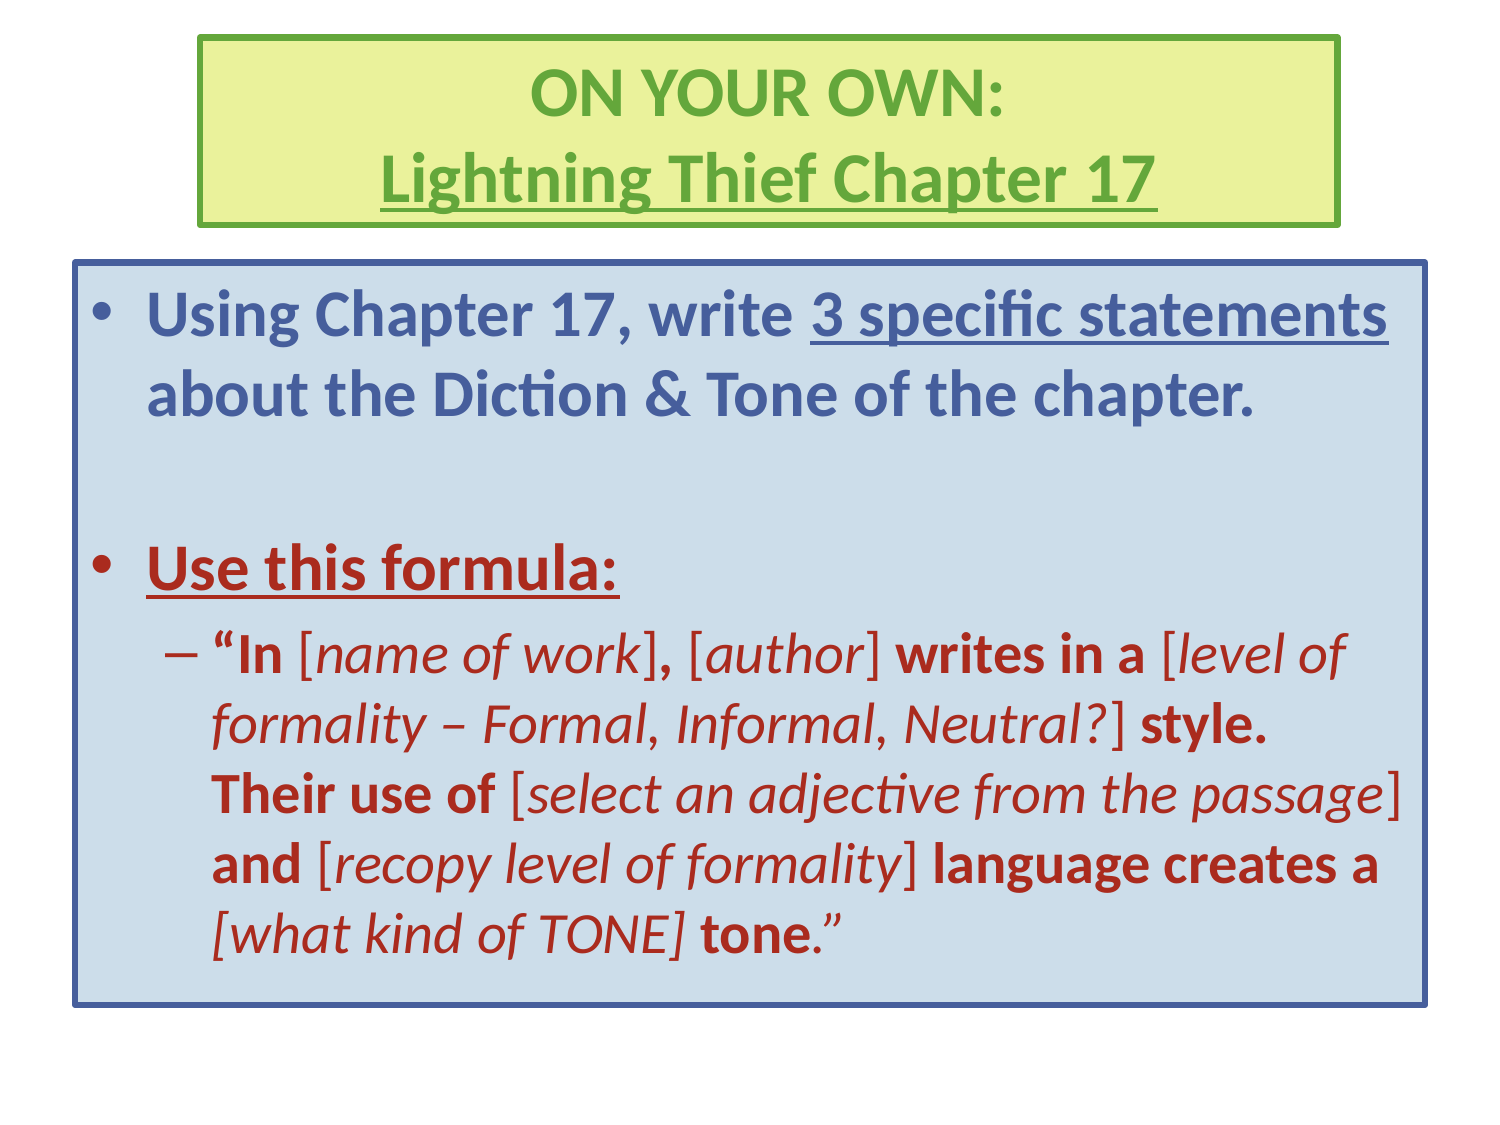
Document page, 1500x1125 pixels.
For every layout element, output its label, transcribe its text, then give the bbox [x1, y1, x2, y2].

list Using Chapter 17, write 3 specific statements about the Diction & Tone of the chapter. Use this formula: “In [name of work], [author] writes in a [level of formality – Formal, Informal, Neutral?] style. Their use of [select an adjective from the passage] and [recopy level of formality] language creates a [what kind of TONE] tone.” [75, 262, 1425, 1005]
title ON YOUR OWN: Lightning Thief Chapter 17 [200, 37, 1338, 225]
